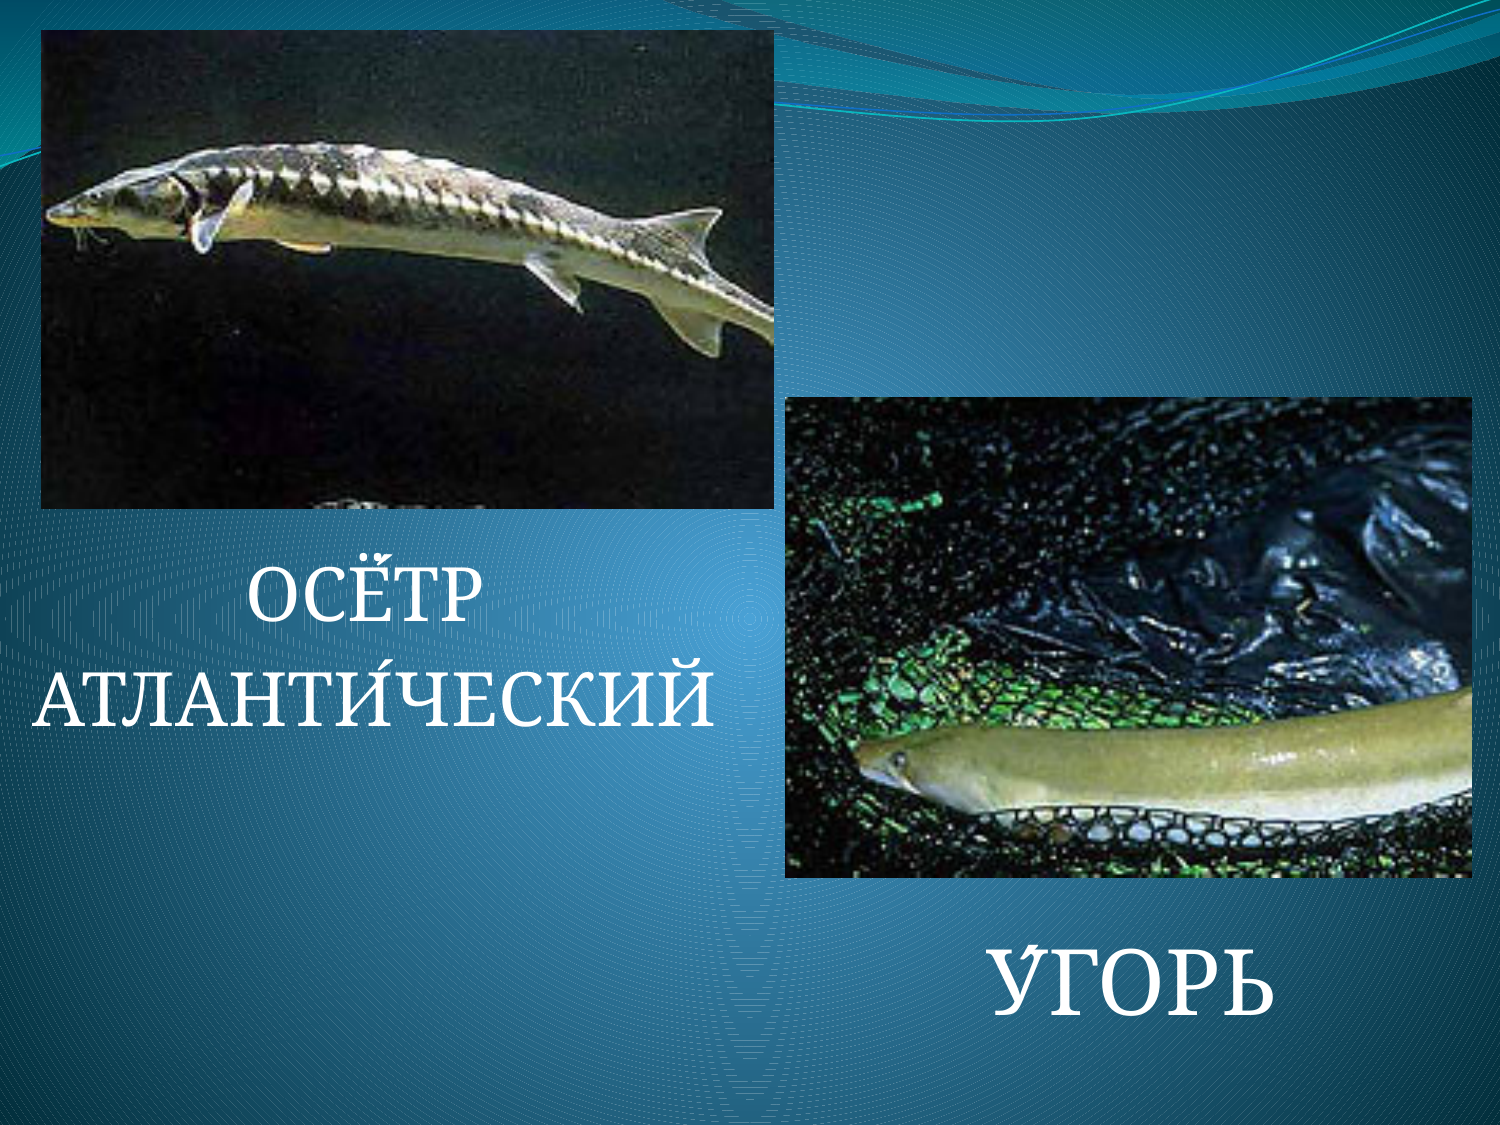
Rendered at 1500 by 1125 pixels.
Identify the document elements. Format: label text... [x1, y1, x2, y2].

picture [41, 30, 774, 509]
picture [785, 396, 1472, 878]
list ОСЁ́ТР АТЛАНТИ́ЧЕСКИЙ [0, 538, 751, 787]
text_box У́ГОРЬ [972, 916, 1292, 1042]
